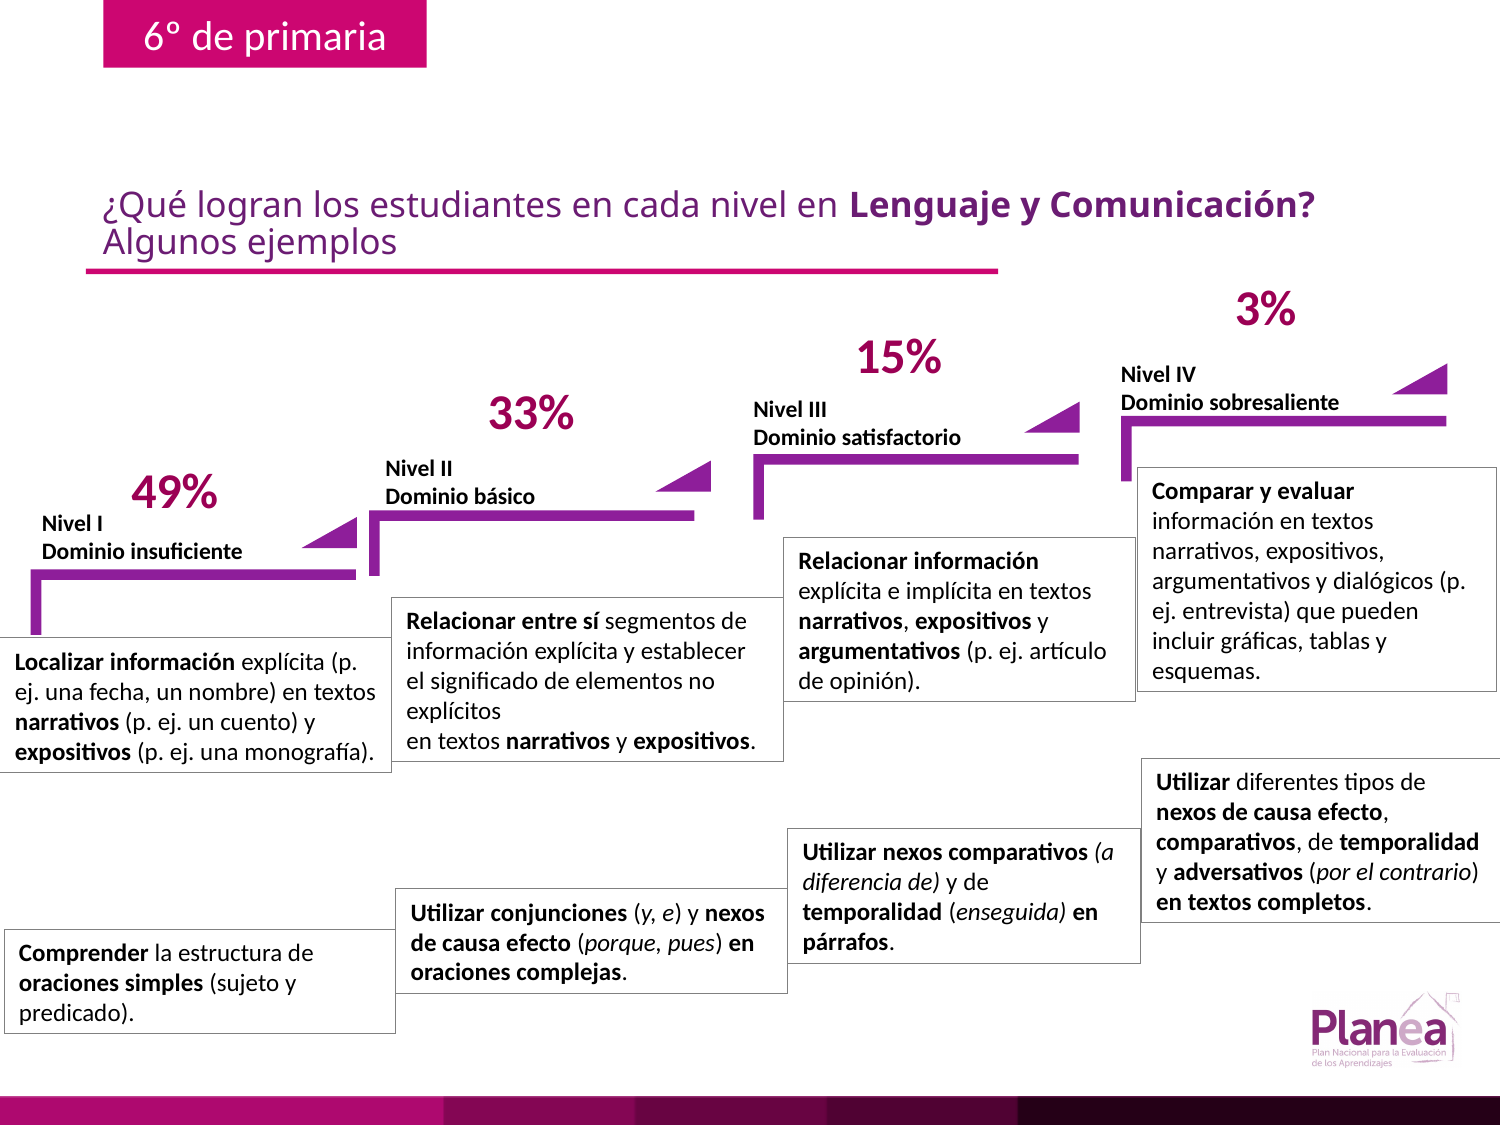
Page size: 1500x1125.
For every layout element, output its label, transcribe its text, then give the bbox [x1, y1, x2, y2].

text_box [4, 758, 1500, 1036]
text_box ¿Qué logran los estudiantes en cada nivel en Lenguaje y Comunicación? Algunos ejemplos [88, 179, 1371, 258]
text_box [27, 267, 1448, 467]
picture [1312, 1036, 1462, 1068]
picture [0, 1096, 1500, 1125]
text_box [0, 467, 1497, 775]
